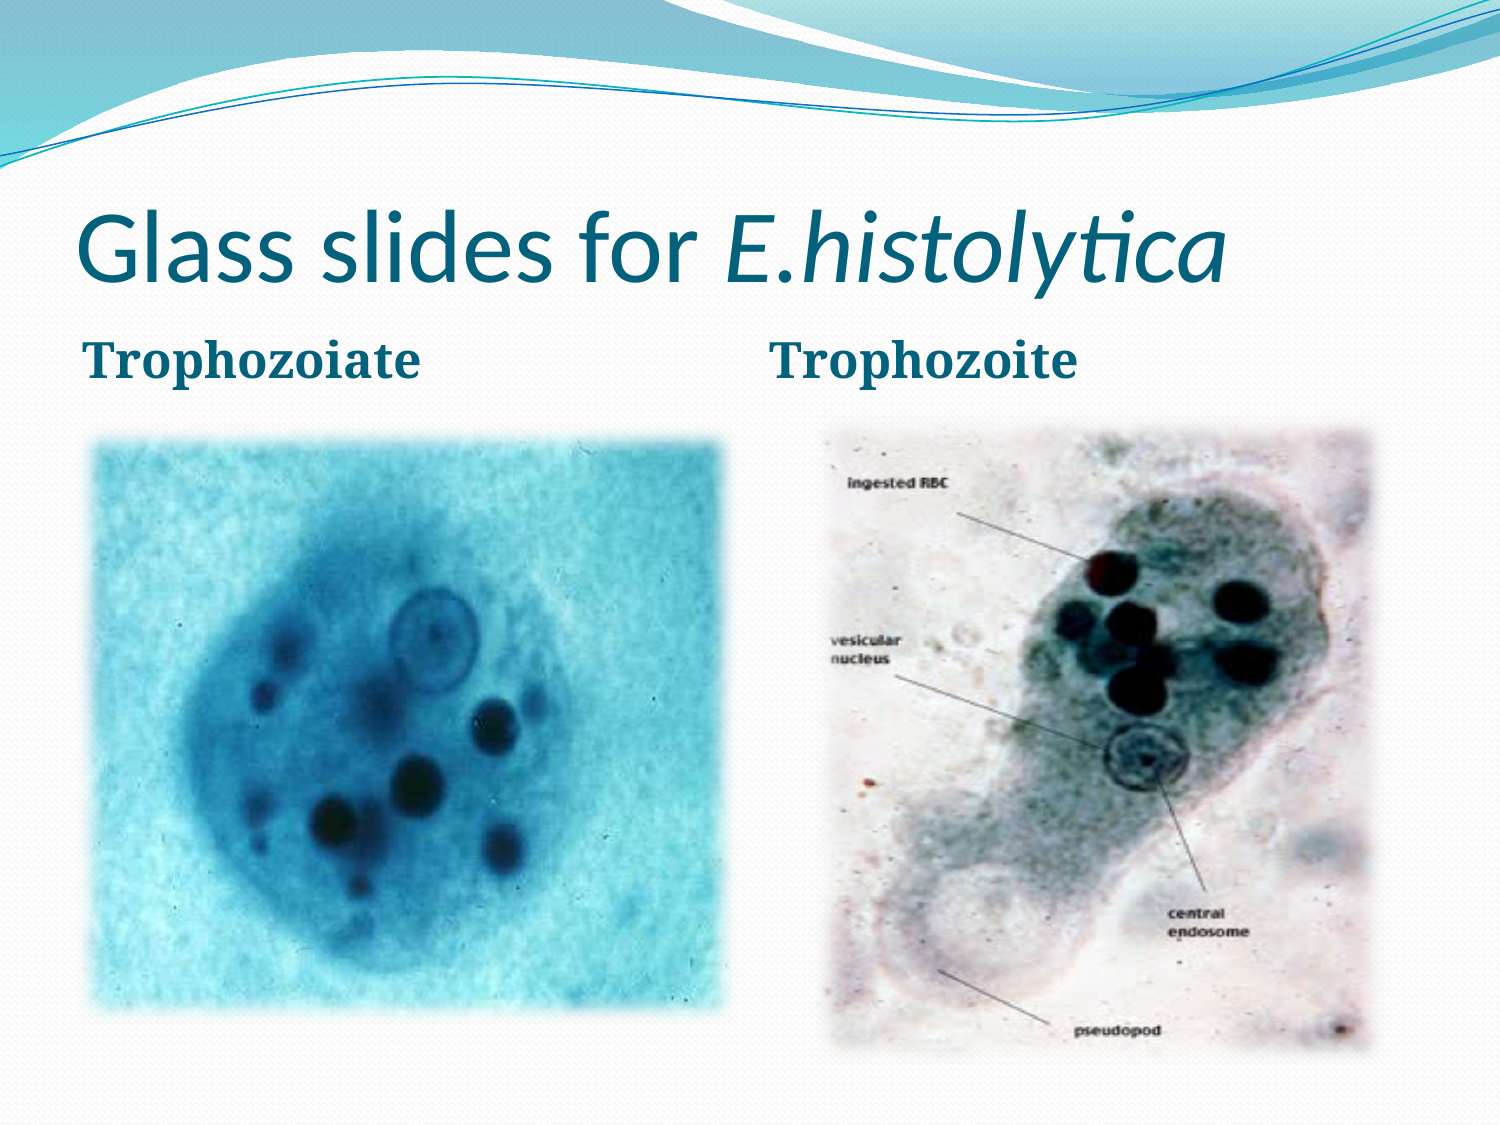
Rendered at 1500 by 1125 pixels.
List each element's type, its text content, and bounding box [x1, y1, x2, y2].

list Trophozoite [761, 305, 1425, 413]
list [74, 424, 738, 1026]
list Trophozoiate [75, 304, 738, 413]
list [812, 412, 1388, 1067]
title Glass slides for E.histolytica [75, 115, 1425, 303]
